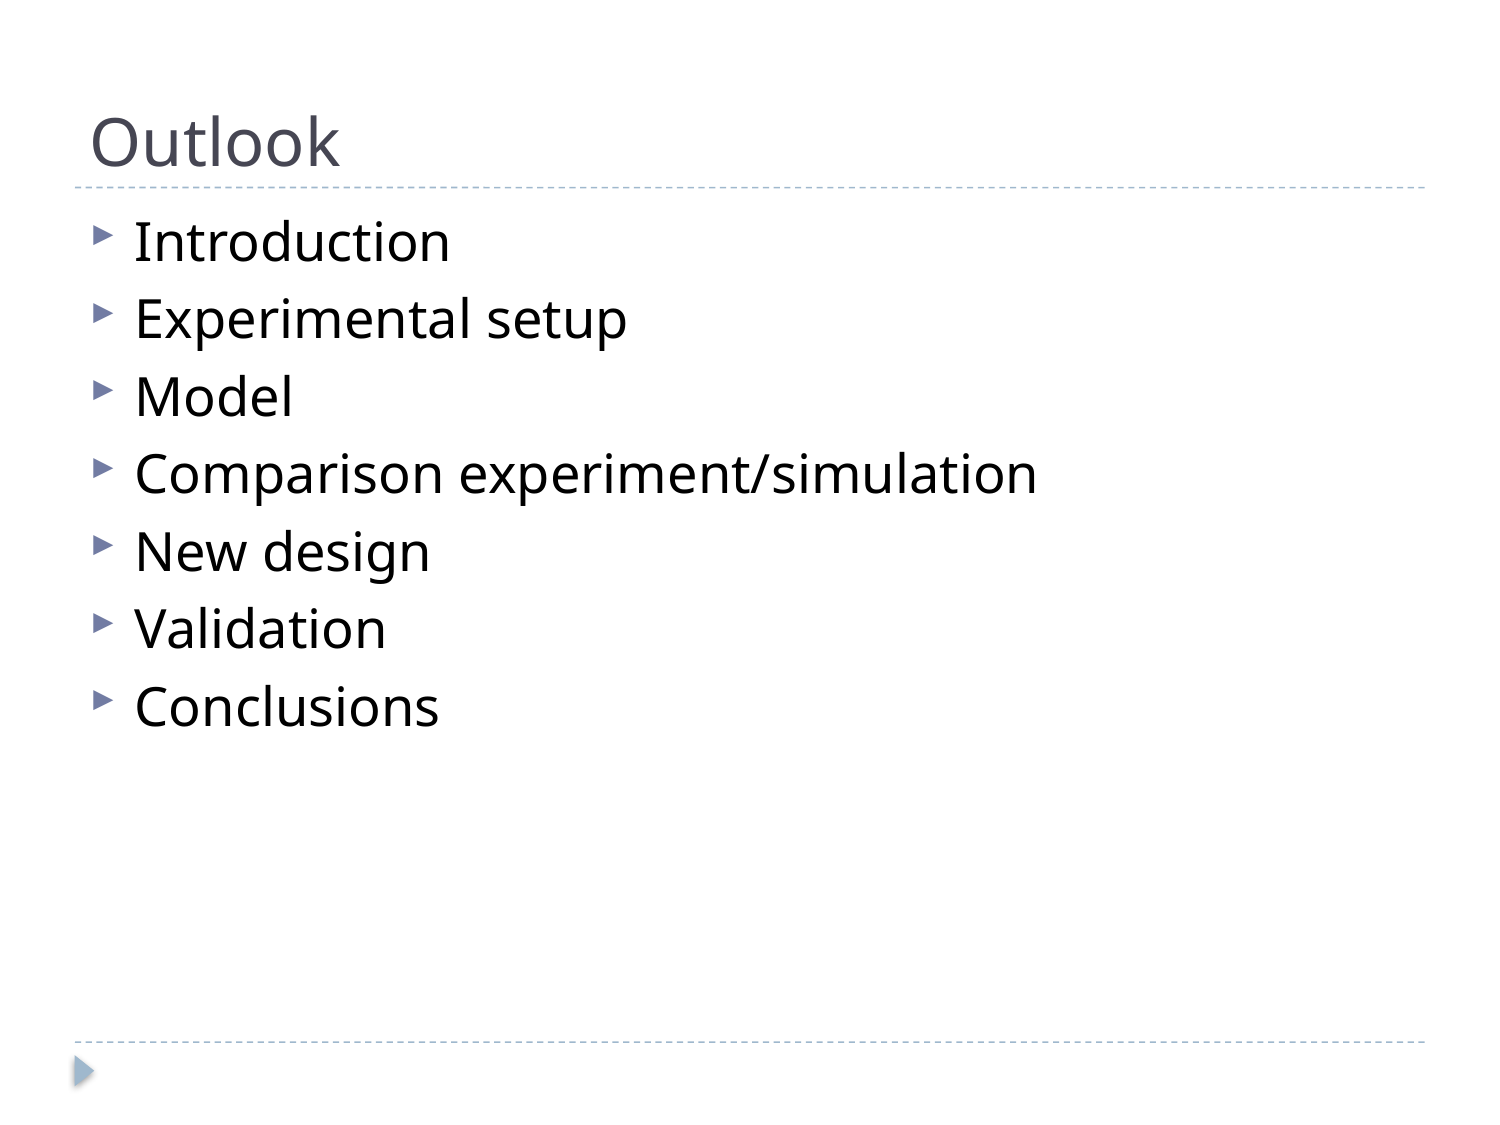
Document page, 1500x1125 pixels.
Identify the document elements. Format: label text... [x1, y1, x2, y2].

title Outlook [75, 24, 1425, 188]
list Introduction Experimental setup Model Comparison experiment/simulation New design Validation Conclusions [75, 200, 1425, 1010]
